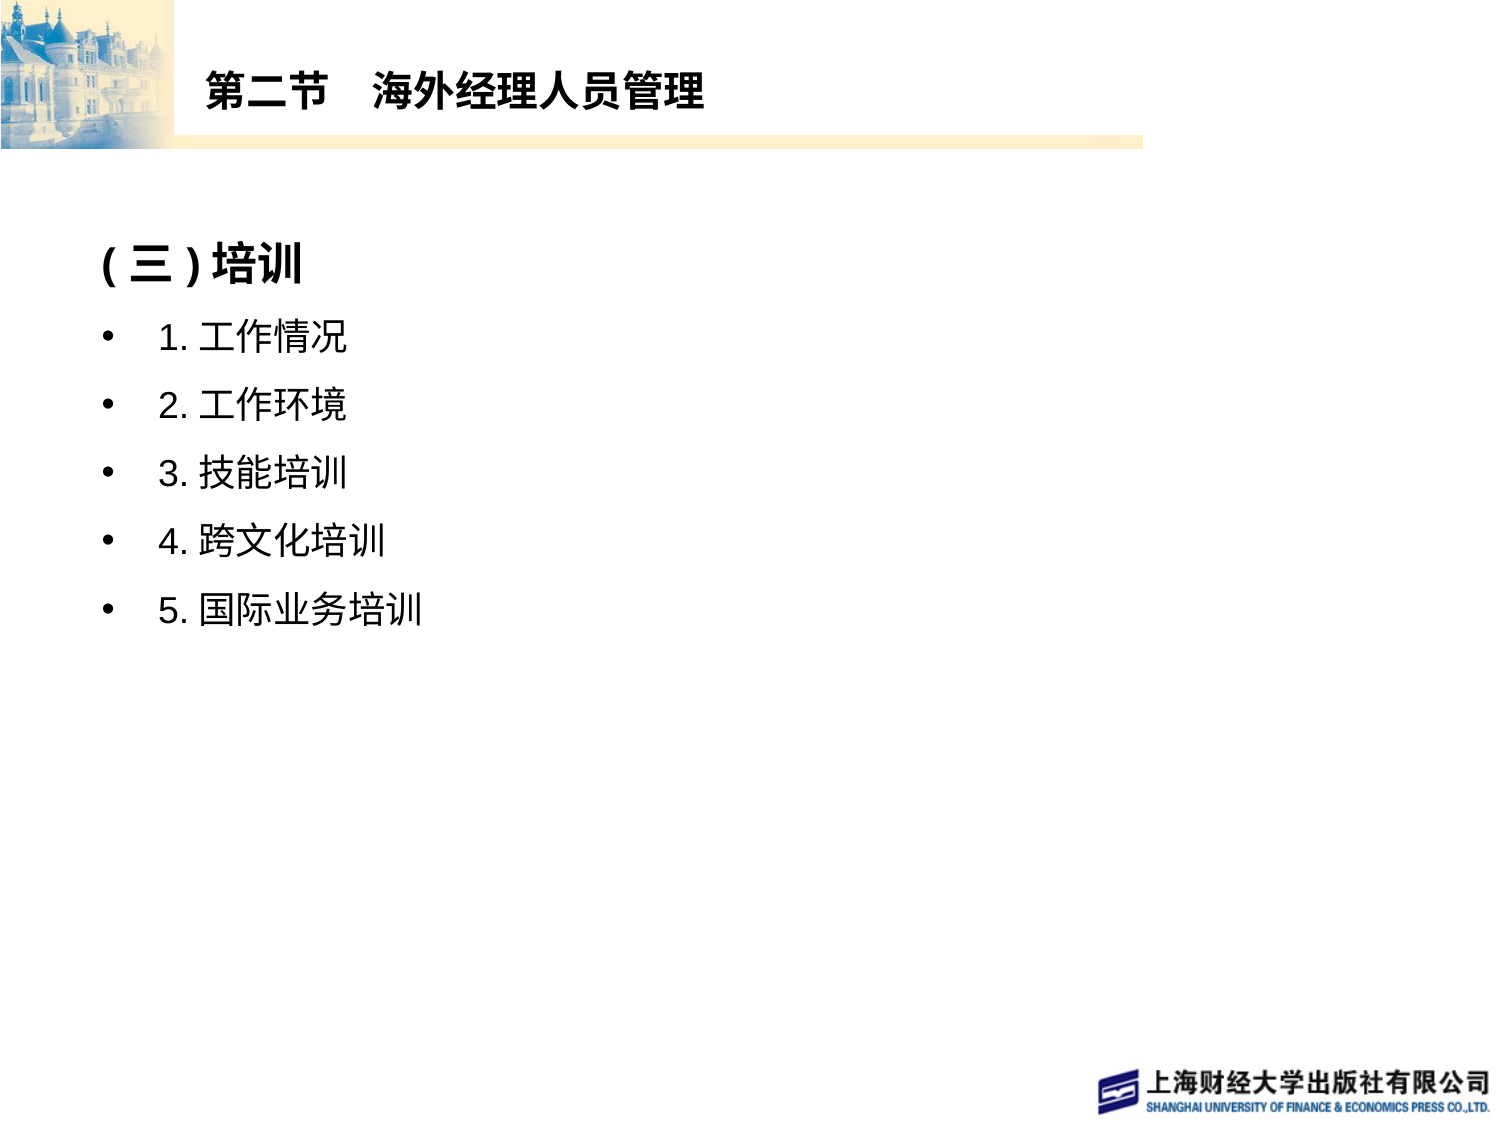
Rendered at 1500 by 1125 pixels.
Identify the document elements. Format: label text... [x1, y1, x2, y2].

list (三)培训 1.工作情况 2.工作环境 3.技能培训 4.跨文化培训 5.国际业务培训 [86, 207, 1425, 1071]
picture [0, 0, 1143, 149]
title 第二节 海外经理人员管理 [189, 36, 1262, 143]
picture [1097, 1065, 1494, 1120]
